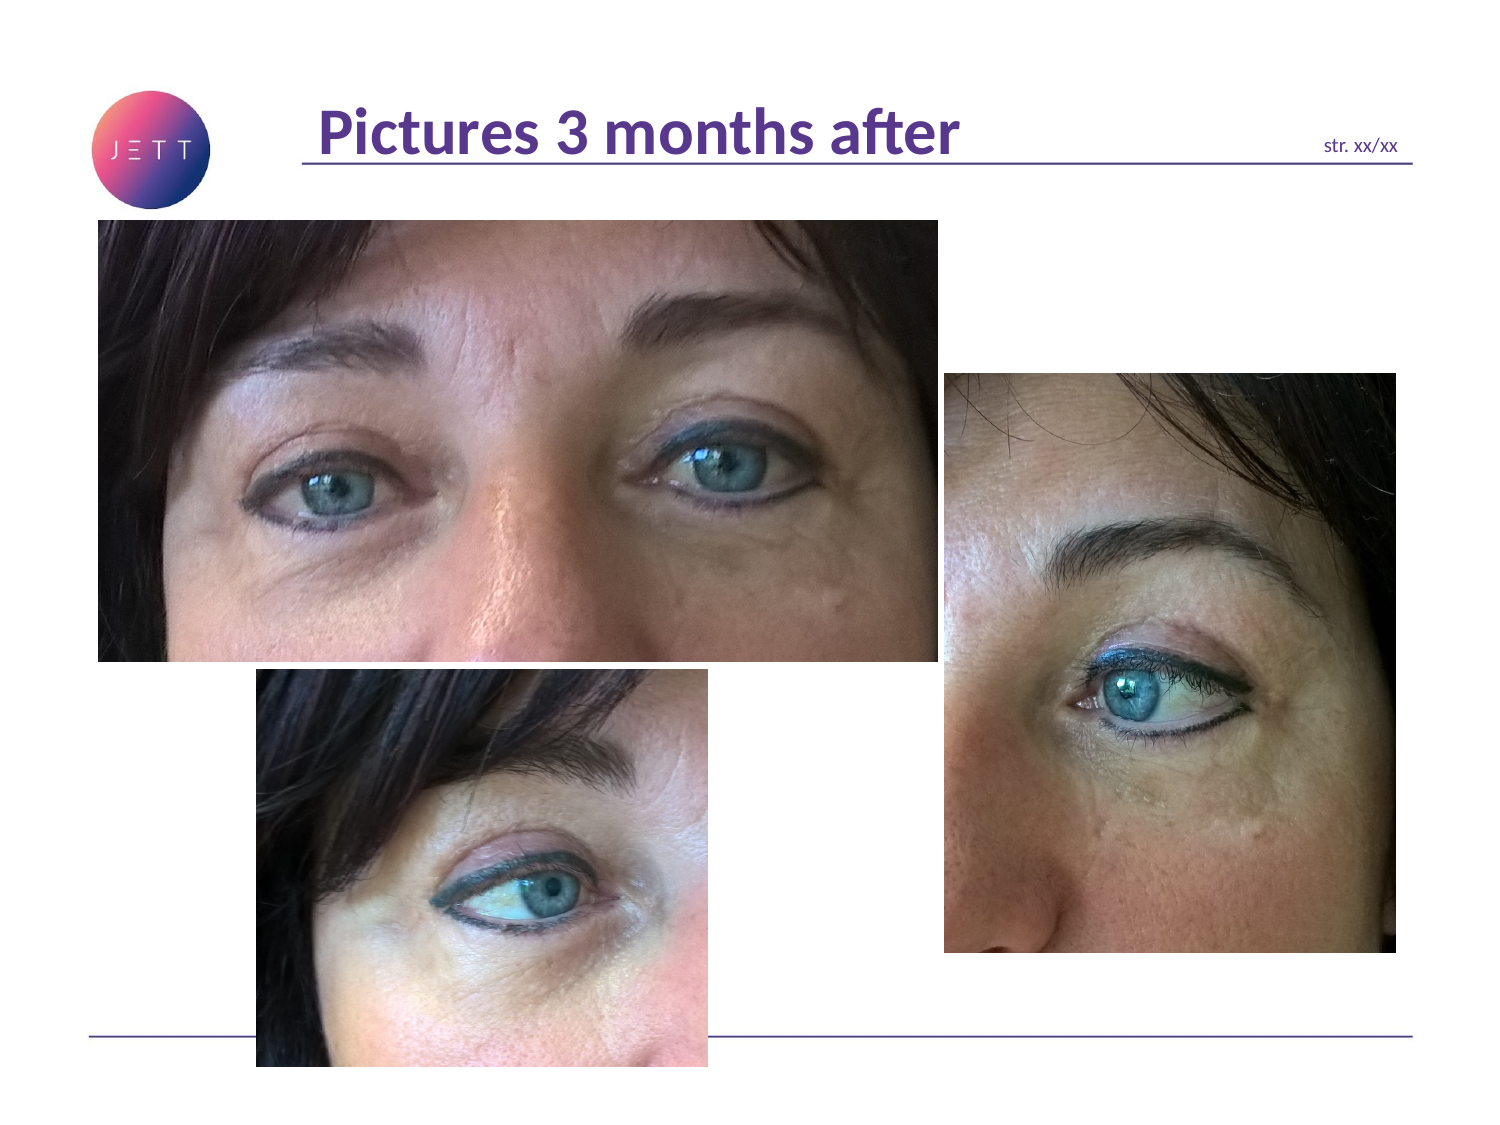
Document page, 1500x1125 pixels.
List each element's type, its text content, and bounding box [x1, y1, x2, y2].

text_box Pictures 3 months after [303, 95, 1253, 160]
picture [0, 0, 1500, 1125]
text_box str. xx/xx [1304, 127, 1413, 160]
